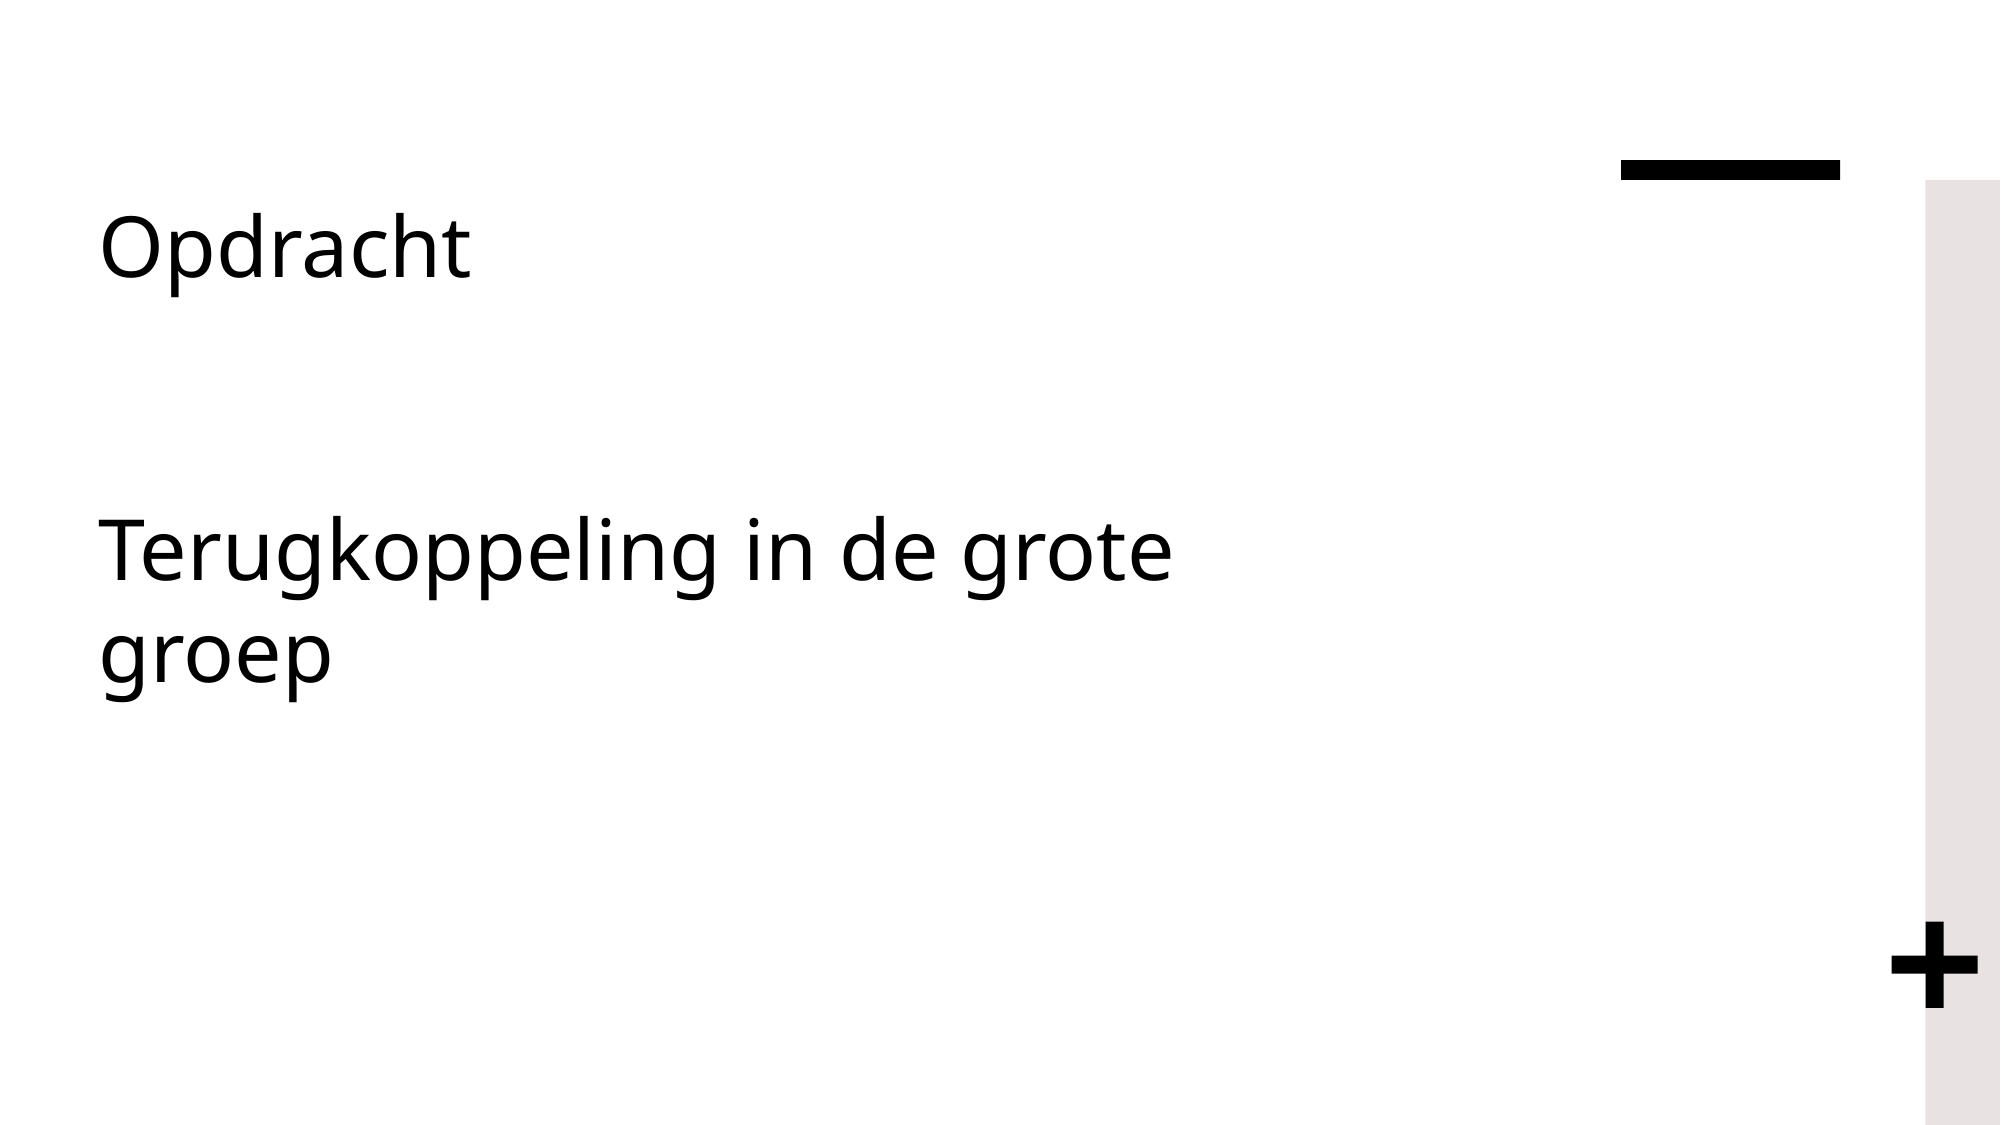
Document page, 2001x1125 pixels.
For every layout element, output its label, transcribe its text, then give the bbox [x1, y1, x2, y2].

title Opdracht Terugkoppeling in de grote groep [83, 185, 1440, 707]
